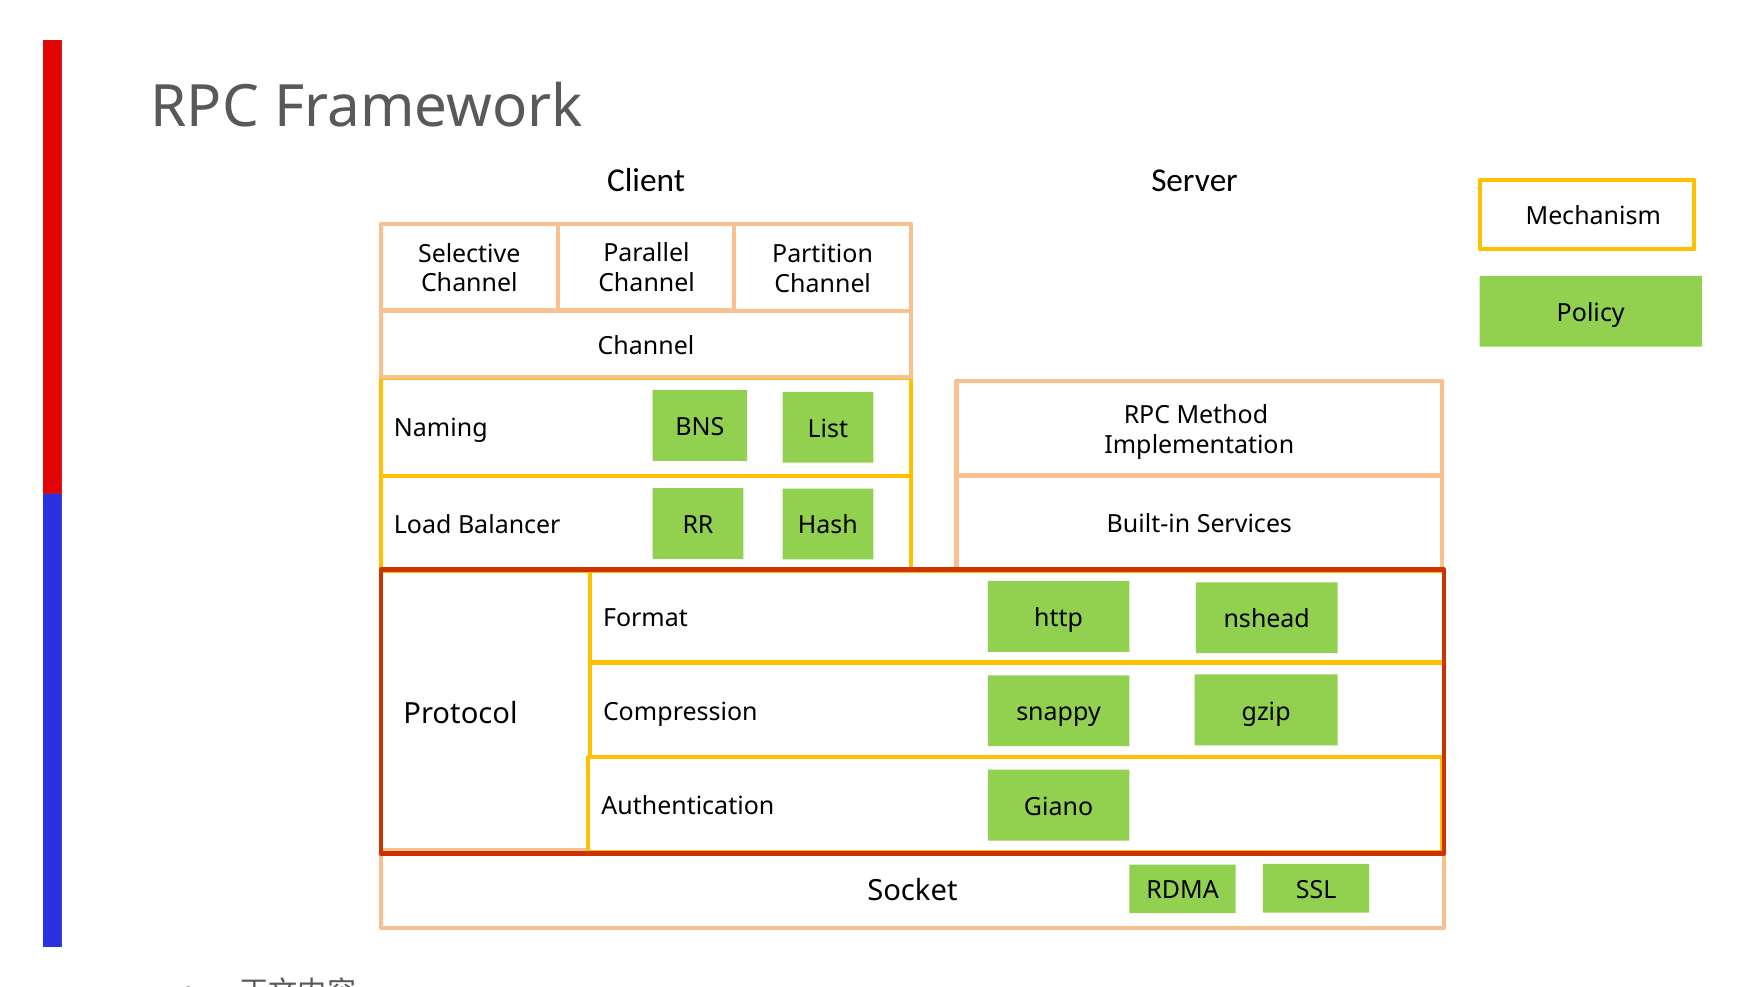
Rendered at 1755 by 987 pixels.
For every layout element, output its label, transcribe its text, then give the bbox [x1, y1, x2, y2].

text_box RPC Framework [135, 60, 1657, 146]
text_box RDMA [1127, 862, 1238, 915]
text_box BNS [651, 388, 749, 463]
text_box Selective Channel [379, 222, 556, 312]
text_box Server [1040, 151, 1349, 206]
picture [43, 40, 62, 947]
text_box Protocol [379, 568, 1446, 856]
text_box Load Balancer [379, 478, 913, 568]
text_box SSL [1261, 862, 1371, 915]
text_box Policy [1478, 274, 1704, 349]
text_box Naming [379, 379, 913, 478]
text_box Partition Channel [732, 222, 913, 313]
list 正文内容 [168, 965, 1702, 987]
text_box RR [651, 486, 745, 561]
text_box Parallel Channel [556, 222, 732, 312]
text_box Socket [379, 856, 1446, 930]
text_box Built-in Services [954, 478, 1444, 568]
text_box List [780, 390, 875, 465]
text_box RPC Method Implementation [954, 379, 1444, 478]
text_box Mechanism [1478, 178, 1696, 251]
text_box Channel [379, 312, 913, 379]
text_box Client [492, 151, 800, 206]
text_box Hash [780, 486, 875, 561]
